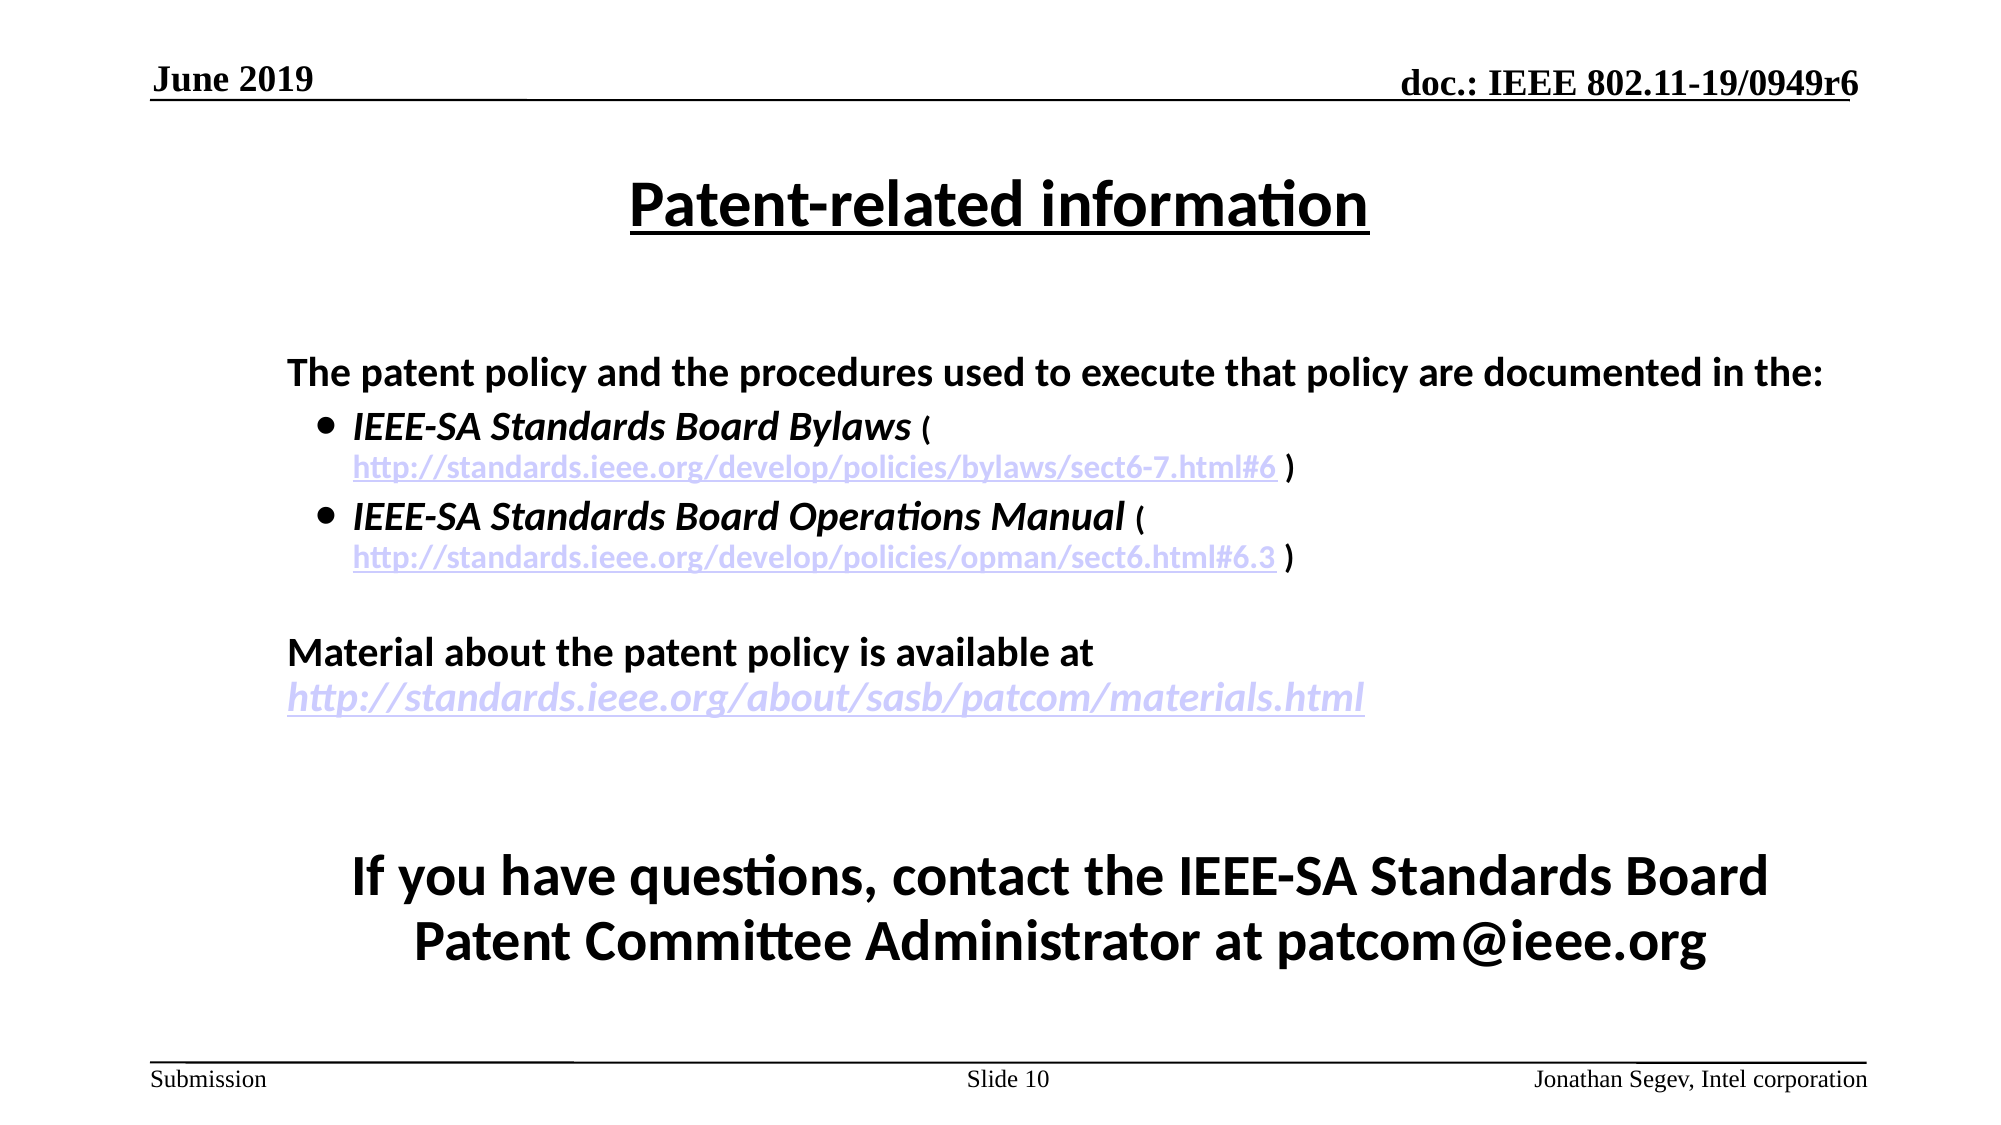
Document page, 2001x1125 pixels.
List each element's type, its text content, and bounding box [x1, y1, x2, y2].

title Patent-related information [149, 112, 1850, 288]
slide_number Slide 10 [950, 1061, 1067, 1123]
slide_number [152, 54, 563, 100]
footer Jonathan Segev, Intel corporation [1171, 1061, 1869, 1093]
list The patent policy and the procedures used to execute that policy are documented in the: IEEE-SA Standards Board Bylaws (http://standards.ieee.org/develop/policies/bylaws/sect6-7.html#6 ) IEEE-SA Standards Board Operations Manual (http://standards.ieee.org/develop/policies/opman/sect6.html#6.3 ) Material about the patent policy is available at http://standards.ieee.org/about/sasb/patcom/materials.html If you have questions, contact the IEEE-SA Standards Board Patent Committee Administrator at patcom@ieee.org [149, 324, 1850, 1000]
